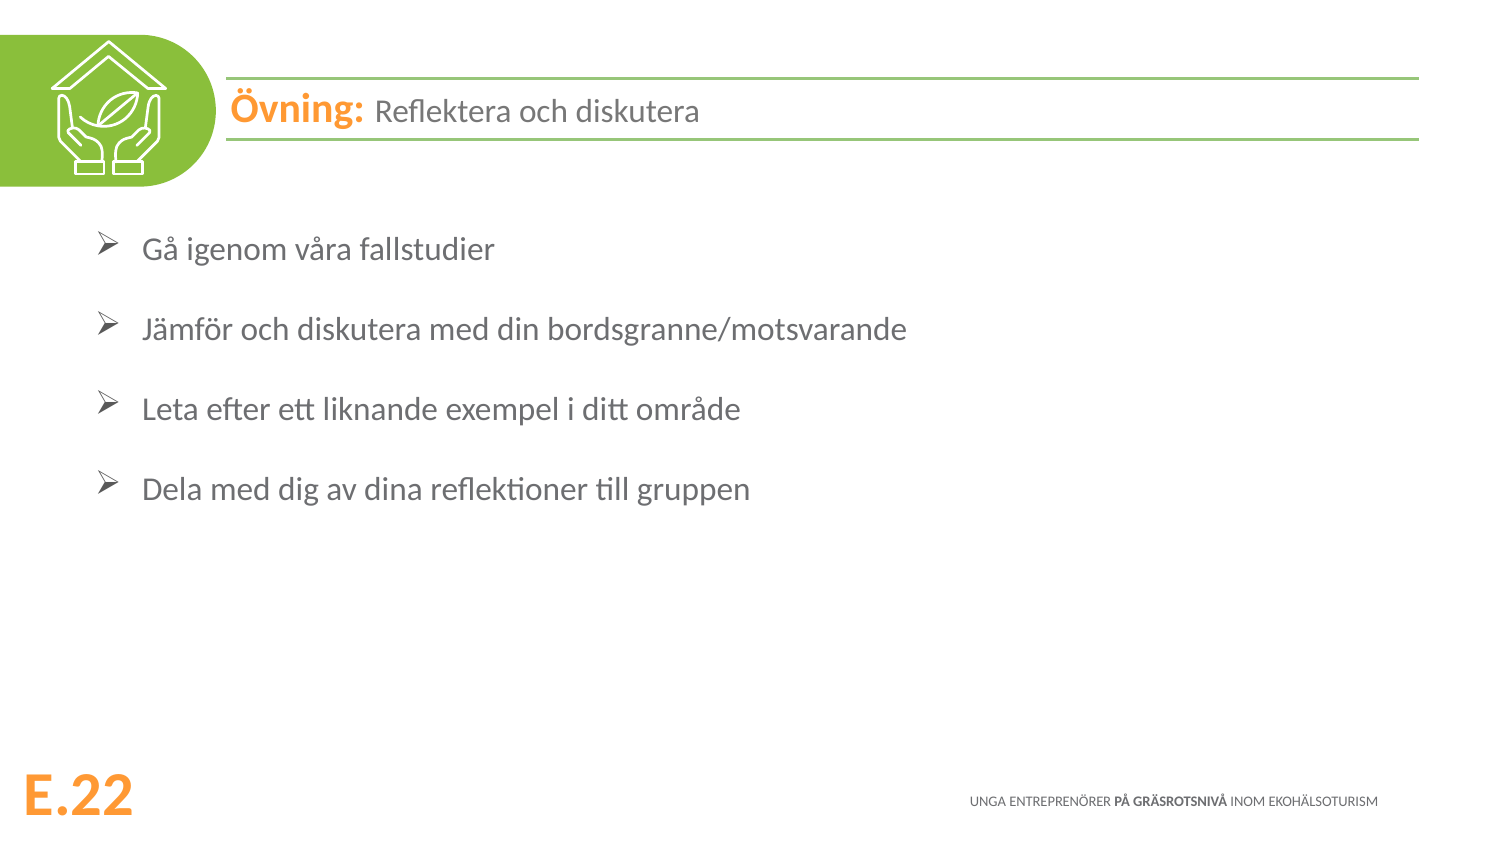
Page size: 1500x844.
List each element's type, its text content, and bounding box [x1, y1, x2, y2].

text_box E.22 [8, 764, 225, 844]
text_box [51, 41, 166, 175]
text_box [0, 34, 216, 187]
list Övning: Reflektera och diskutera [215, 58, 1419, 187]
list Gå igenom våra fallstudier Jämför och diskutera med din bordsgranne/motsvarande Leta efter ett liknande exempel i ditt område Dela med dig av dina reflektioner till gruppen [80, 212, 1428, 749]
